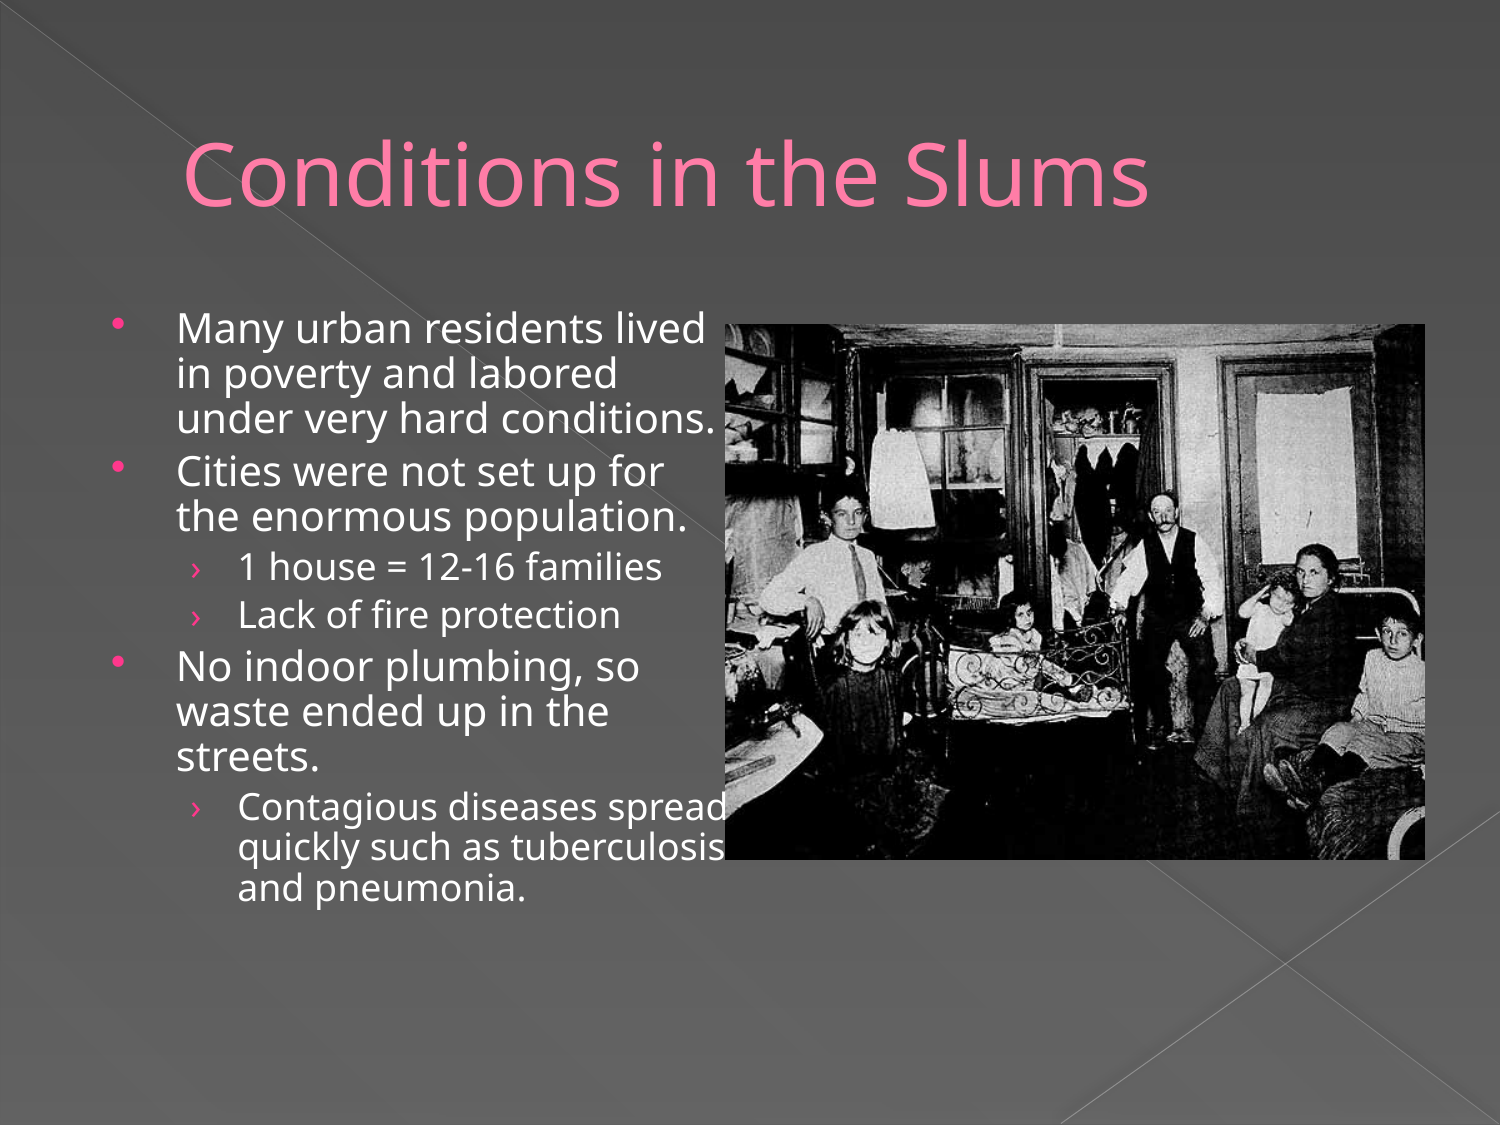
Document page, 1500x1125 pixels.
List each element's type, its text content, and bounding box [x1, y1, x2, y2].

title Conditions in the Slums [87, 77, 1425, 266]
picture [724, 324, 1426, 861]
list Many urban residents lived in poverty and labored under very hard conditions. Cities were not set up for the enormous population. 1 house = 12-16 families Lack of fire protection No indoor plumbing, so waste ended up in the streets. Contagious diseases spread quickly such as tuberculosis and pneumonia. [87, 299, 744, 963]
